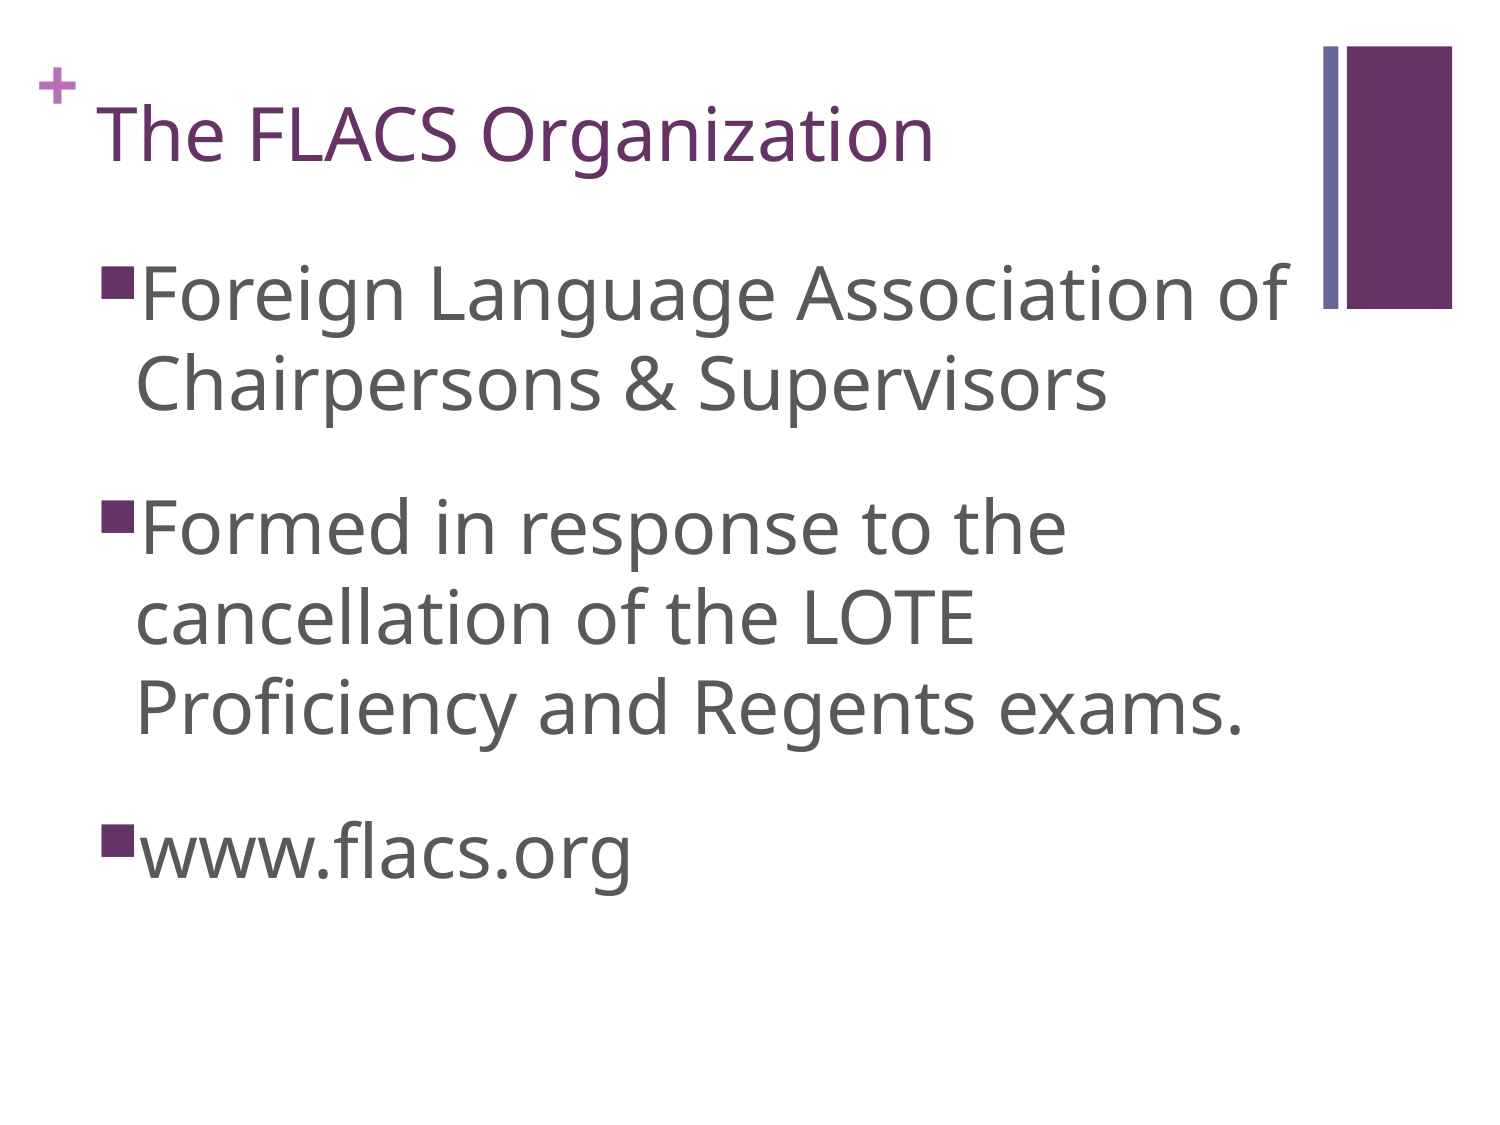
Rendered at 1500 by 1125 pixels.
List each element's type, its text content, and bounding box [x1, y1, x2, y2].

title The FLACS Organization [81, 79, 1322, 237]
list Foreign Language Association of Chairpersons & Supervisors Formed in response to the cancellation of the LOTE Proficiency and Regents exams. www.flacs.org [81, 237, 1322, 1005]
